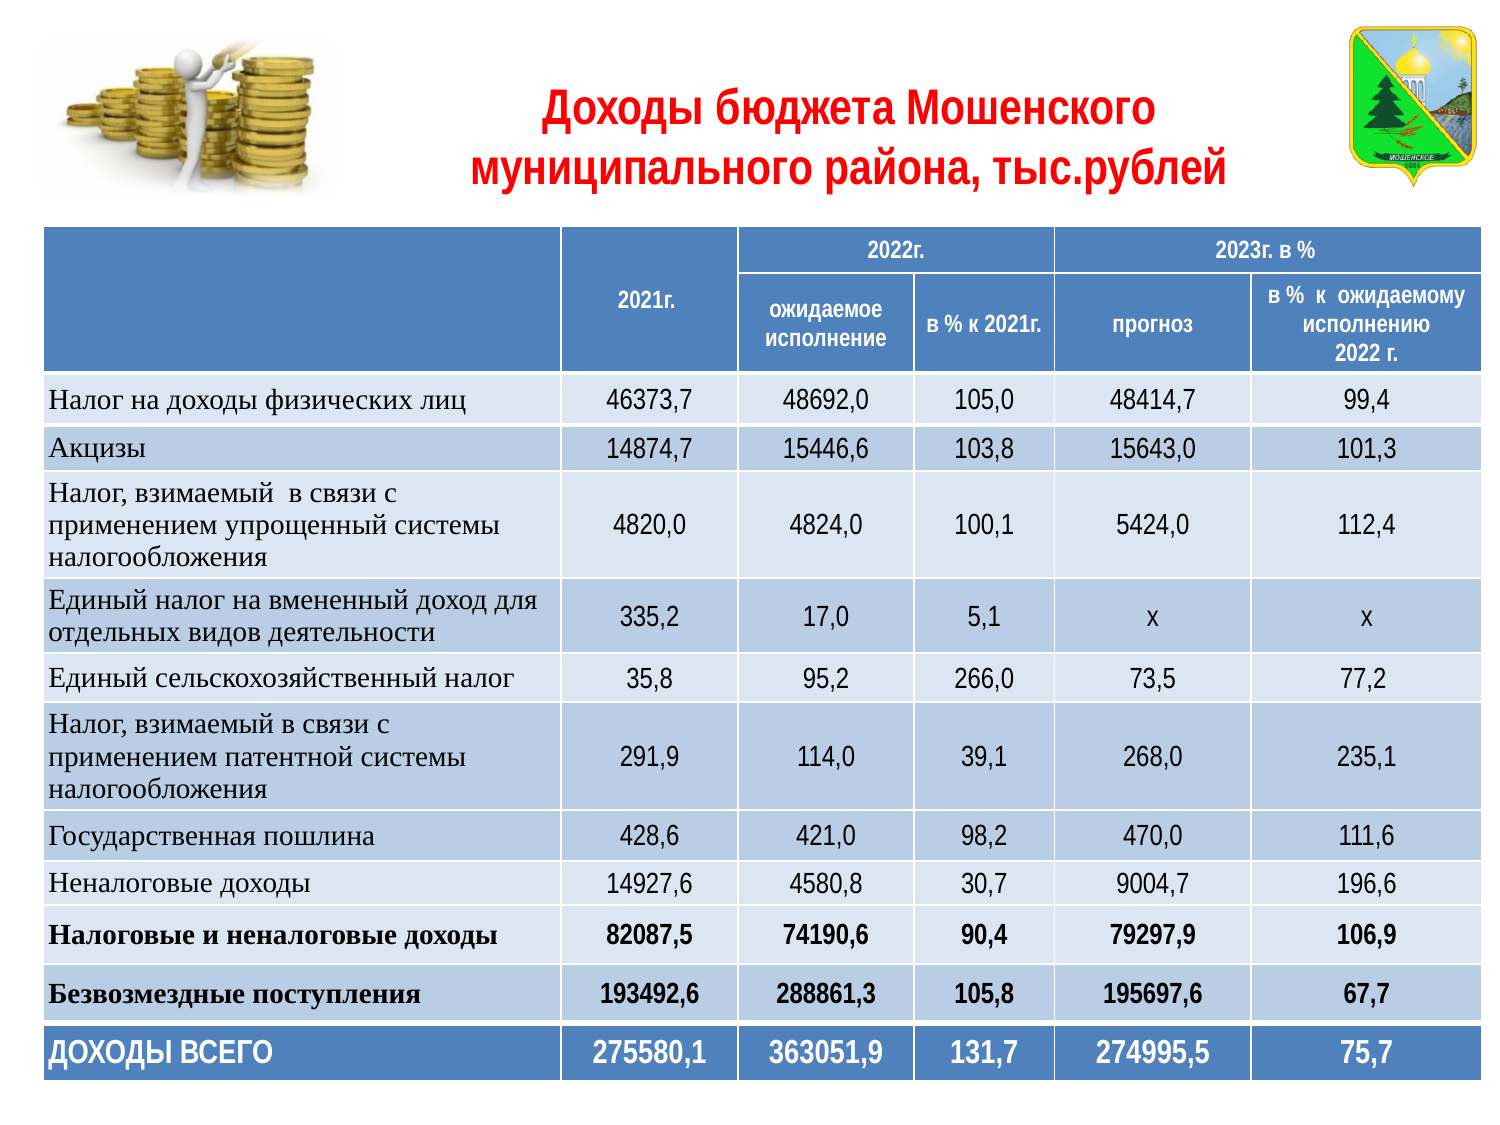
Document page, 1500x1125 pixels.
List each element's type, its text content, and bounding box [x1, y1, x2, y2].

table_cell 5,1 [915, 579, 1054, 652]
table_cell 48414,7 [1055, 375, 1250, 423]
table_cell Единый налог на вмененный доход для отдельных видов деятельности [44, 579, 560, 652]
table_cell 90,4 [915, 906, 1054, 963]
table_cell 95,2 [739, 654, 913, 701]
table_cell 75,7 [1252, 1026, 1481, 1080]
table_cell 111,6 [1252, 811, 1481, 860]
table_cell х [1055, 579, 1250, 652]
table_cell 100,1 [915, 472, 1054, 577]
table_cell 193492,6 [562, 965, 737, 1020]
table_cell Налог на доходы физических лиц [44, 375, 560, 423]
table_cell 131,7 [915, 1026, 1054, 1080]
table_cell 274995,5 [1055, 1026, 1250, 1080]
table_cell 105,0 [915, 375, 1054, 423]
table_cell 14927,6 [562, 862, 737, 904]
table_cell 14874,7 [562, 427, 737, 470]
table_cell Единый сельскохозяйственный налог [44, 654, 560, 701]
table_cell 4820,0 [562, 472, 737, 577]
table_cell в % к ожидаемому исполнению 2022 г. [1252, 274, 1481, 371]
table_cell Налоговые и неналоговые доходы [44, 906, 560, 963]
table_cell Акцизы [44, 427, 560, 470]
table_cell Государственная пошлина [44, 811, 560, 860]
table_cell ДОХОДЫ ВСЕГО [44, 1026, 560, 1080]
table_cell Налог, взимаемый в связи с применением патентной системы налогообложения [44, 703, 560, 809]
table_cell 73,5 [1055, 654, 1250, 701]
table_cell 35,8 [562, 654, 737, 701]
table_cell 98,2 [915, 811, 1054, 860]
table_cell 428,6 [562, 811, 737, 860]
table_cell 470,0 [1055, 811, 1250, 860]
table_cell в % к 2021г. [915, 274, 1054, 371]
table_cell 99,4 [1252, 375, 1481, 423]
table_cell 114,0 [739, 703, 913, 809]
table_cell 15643,0 [1055, 427, 1250, 470]
table_cell прогноз [1055, 274, 1250, 371]
table_cell 291,9 [562, 703, 737, 809]
table_cell 106,9 [1252, 906, 1481, 963]
table_cell 30,7 [915, 862, 1054, 904]
picture [34, 34, 341, 200]
table_cell 5424,0 [1055, 472, 1250, 577]
picture [1347, 23, 1478, 188]
table_cell 9004,7 [1055, 862, 1250, 904]
table_cell 67,7 [1252, 965, 1481, 1020]
table_cell 46373,7 [562, 375, 737, 423]
table_cell 235,1 [1252, 703, 1481, 809]
table_cell 74190,6 [739, 906, 913, 963]
table_cell 335,2 [562, 579, 737, 652]
table_cell 48692,0 [739, 375, 913, 423]
table_cell 363051,9 [739, 1026, 913, 1080]
table_header 2022г. [739, 227, 1054, 272]
table_cell 112,4 [1252, 472, 1481, 577]
table_cell Неналоговые доходы [44, 862, 560, 904]
table_cell 196,6 [1252, 862, 1481, 904]
table_cell 15446,6 [739, 427, 913, 470]
table_cell 275580,1 [562, 1026, 737, 1080]
table_cell 421,0 [739, 811, 913, 860]
table_cell 105,8 [915, 965, 1054, 1020]
table_cell 268,0 [1055, 703, 1250, 809]
table_cell 17,0 [739, 579, 913, 652]
table_header 2023г. в % [1055, 227, 1481, 272]
text_box Доходы бюджета Мошенского муниципального района, тыс.рублей [374, 117, 1325, 153]
table_cell 288861,3 [739, 965, 913, 1020]
table_cell 79297,9 [1055, 906, 1250, 963]
table_cell 77,2 [1252, 654, 1481, 701]
table_cell 101,3 [1252, 427, 1481, 470]
table_cell 39,1 [915, 703, 1054, 809]
table_cell ожидаемое исполнение [739, 274, 913, 371]
table_cell х [1252, 579, 1481, 652]
table_cell Безвозмездные поступления [44, 965, 560, 1020]
table_cell Налог, взимаемый в связи с применением упрощенный системы налогообложения [44, 472, 560, 577]
table_cell 195697,6 [1055, 965, 1250, 1020]
table_cell 4824,0 [739, 472, 913, 577]
table_cell 266,0 [915, 654, 1054, 701]
table_cell 82087,5 [562, 906, 737, 963]
table_cell 4580,8 [739, 862, 913, 904]
table_cell 103,8 [915, 427, 1054, 470]
table_header [44, 227, 560, 371]
table_header 2021г. [562, 227, 737, 371]
